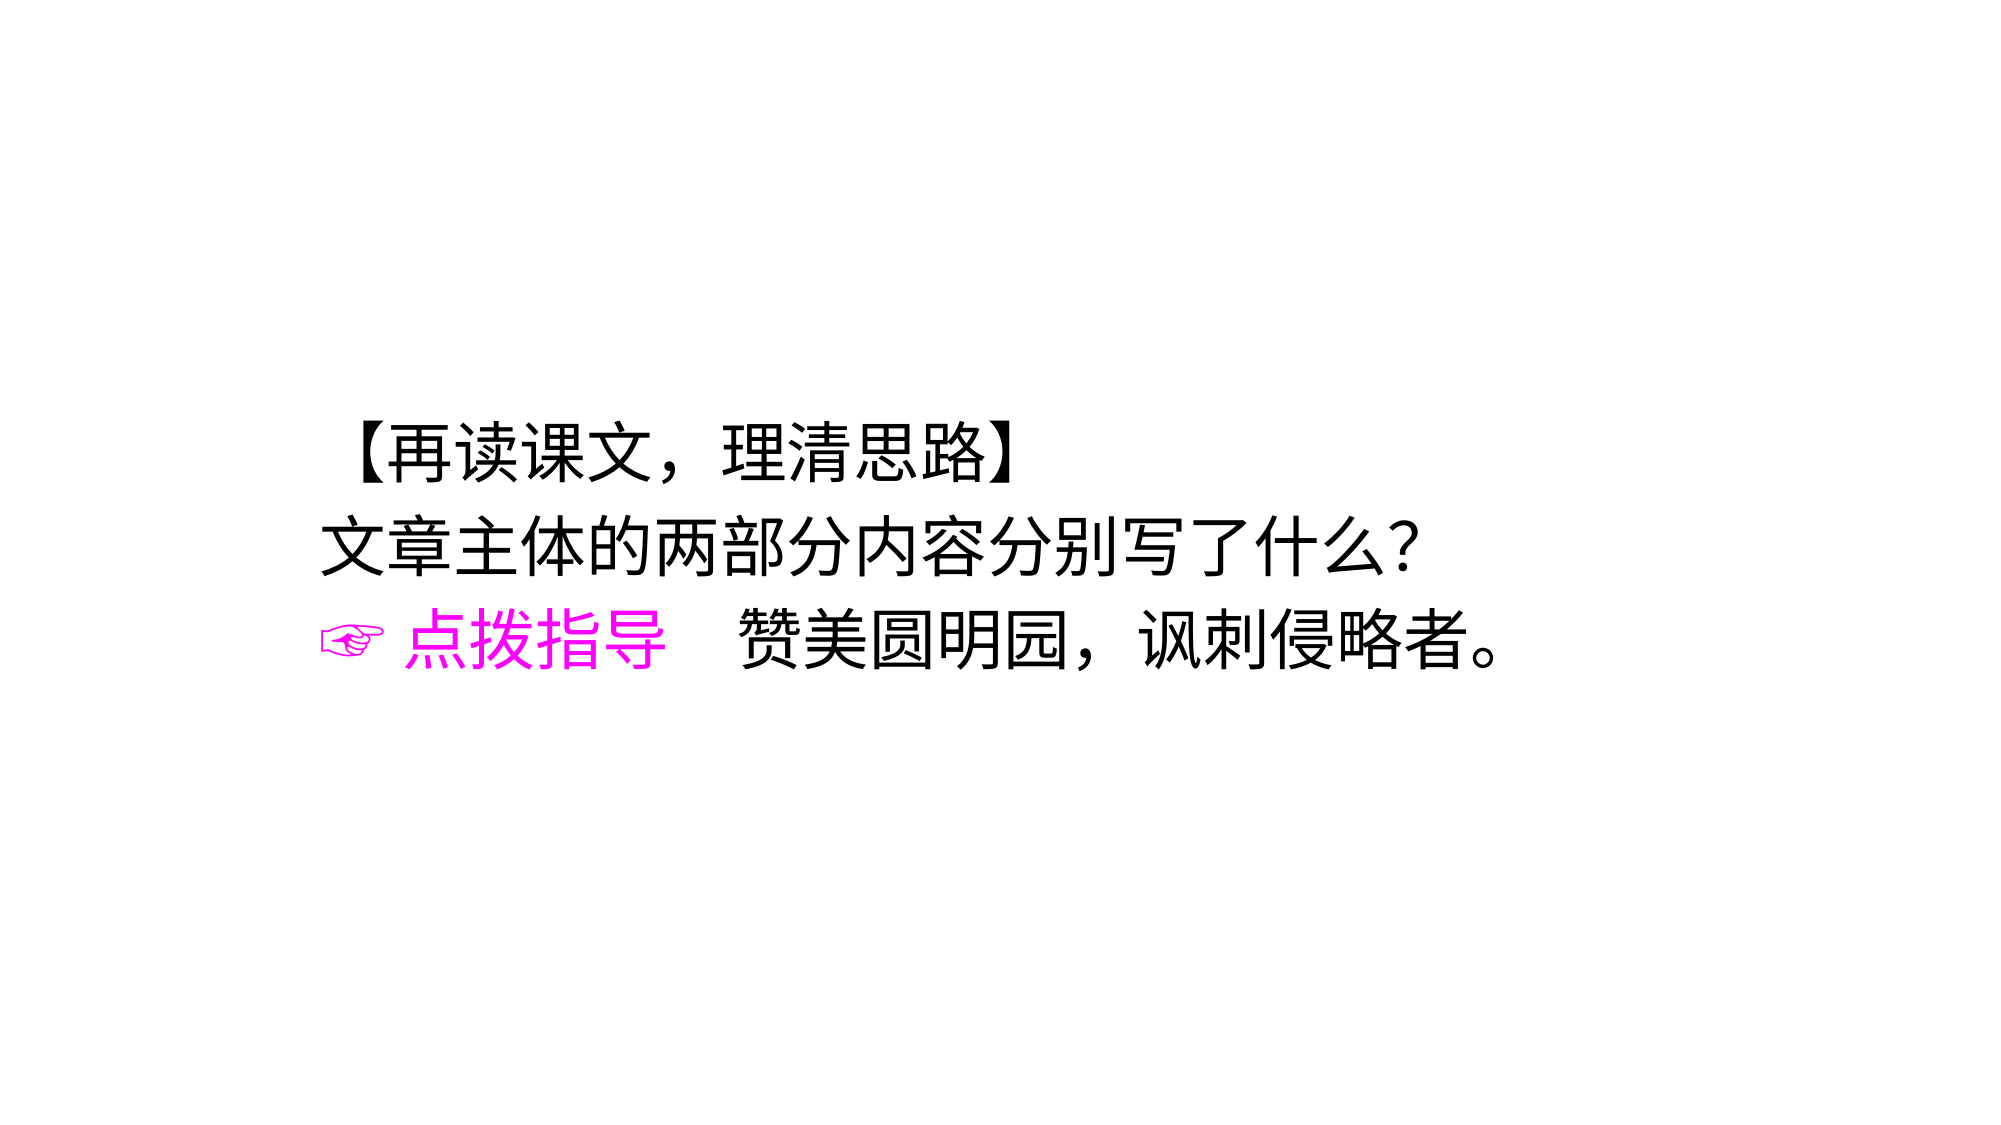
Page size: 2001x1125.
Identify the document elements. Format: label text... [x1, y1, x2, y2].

list 【再读课文，理清思路】 文章主体的两部分内容分别写了什么？ ☞点拨指导 赞美圆明园，讽刺侵略者。 [304, 216, 1696, 870]
